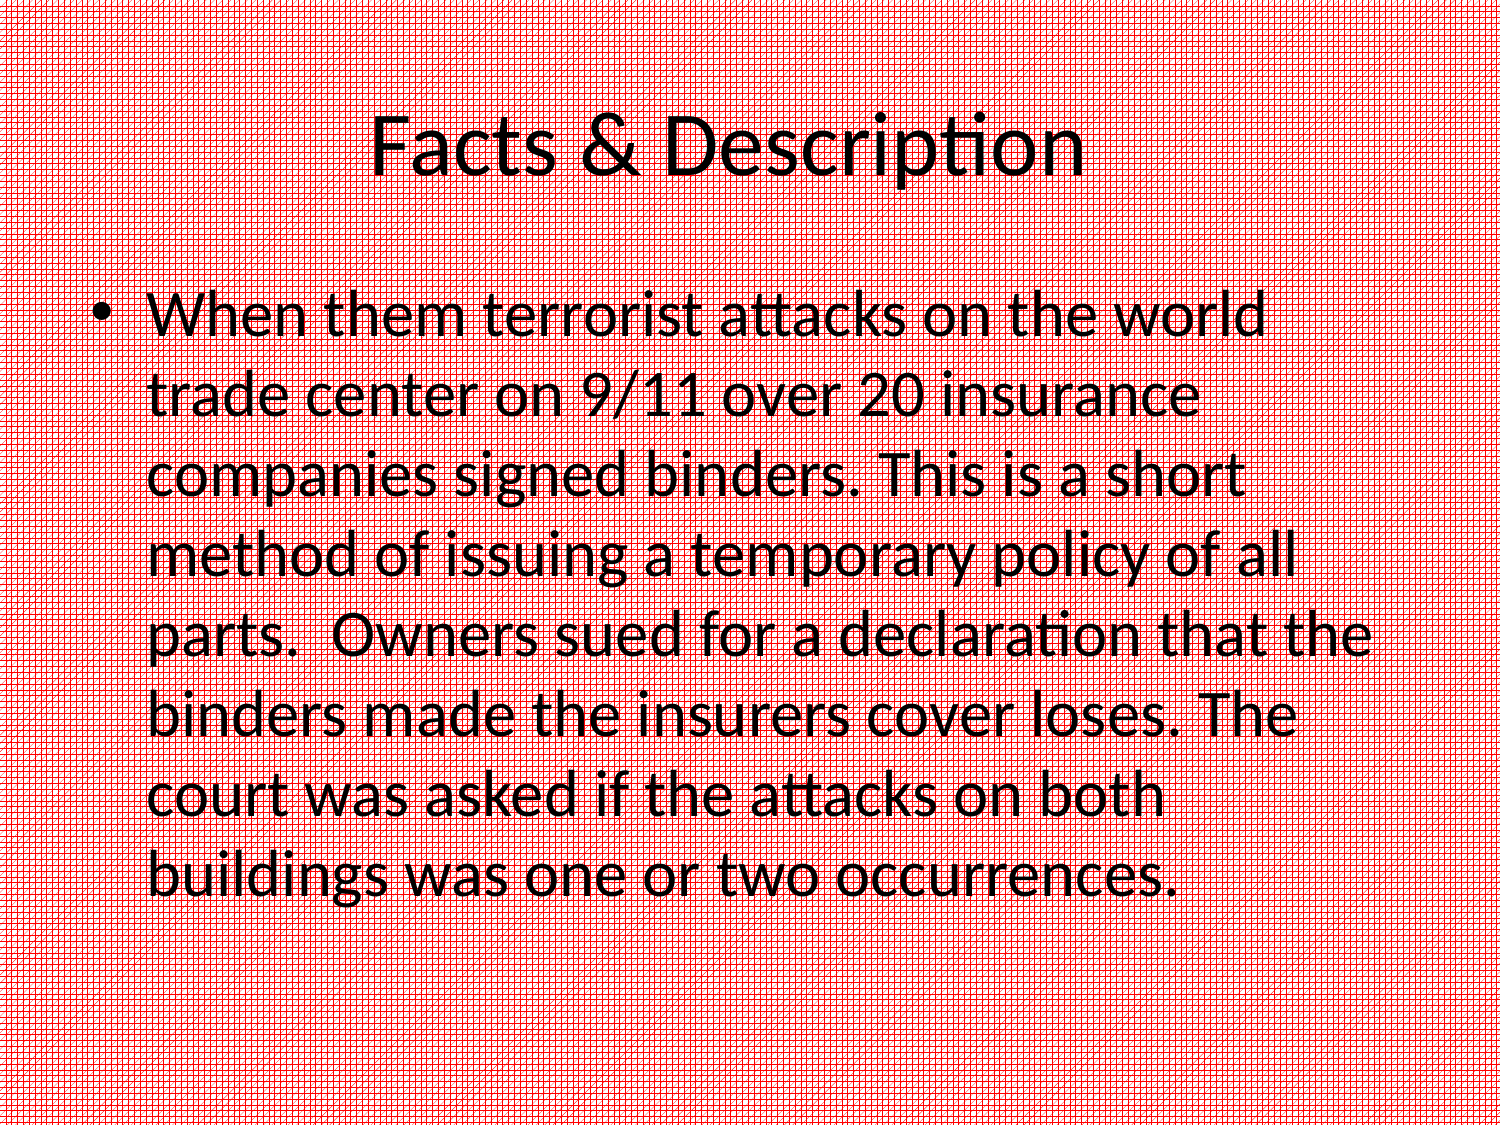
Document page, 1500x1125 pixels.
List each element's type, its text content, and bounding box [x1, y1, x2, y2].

title Facts & Description [75, 45, 1425, 233]
list When them terrorist attacks on the world trade center on 9/11 over 20 insurance companies signed binders. This is a short method of issuing a temporary policy of all parts. Owners sued for a declaration that the binders made the insurers cover loses. The court was asked if the attacks on both buildings was one or two occurrences. [75, 262, 1425, 1005]
